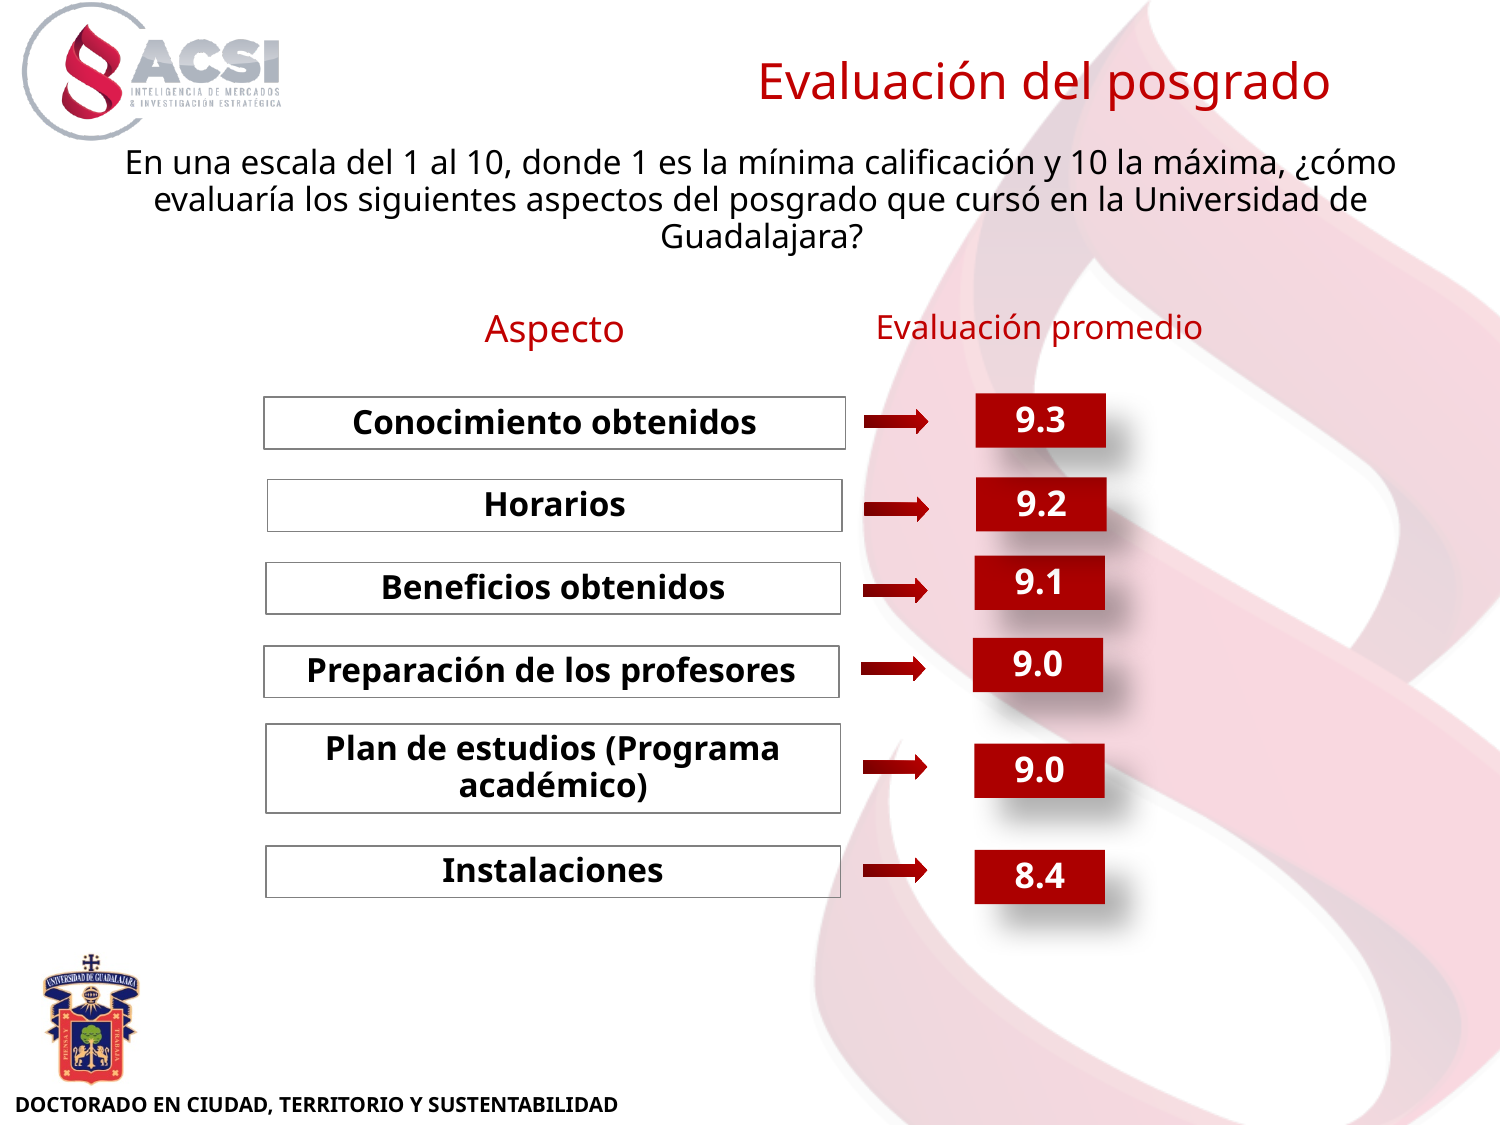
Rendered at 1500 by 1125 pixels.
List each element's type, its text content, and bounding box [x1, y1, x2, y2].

text_box 9.0 [972, 637, 1104, 693]
text_box 9.3 [975, 393, 1106, 448]
text_box Instalaciones [265, 845, 841, 898]
picture [10, 0, 292, 159]
text_box Beneficios obtenidos [265, 562, 841, 615]
text_box 9.0 [974, 743, 1105, 798]
text_box [863, 857, 928, 883]
text_box [863, 754, 928, 780]
text_box Horarios [267, 479, 843, 532]
text_box Preparación de los profesores [263, 645, 839, 698]
text_box Aspecto [289, 301, 821, 358]
text_box 9.1 [974, 555, 1105, 610]
text_box Plan de estudios (Programa académico) [265, 723, 841, 813]
text_box [861, 656, 926, 681]
text_box En una escala del 1 al 10, donde 1 es la mínima calificación y 10 la máxima, ¿cómo evaluaría los siguientes aspectos del posgrado que cursó en la Universidad de Guadalajara? [64, 137, 1459, 264]
text_box [864, 409, 929, 434]
text_box Conocimiento obtenidos [263, 397, 846, 449]
picture [41, 952, 141, 1088]
text_box [864, 496, 929, 522]
text_box Evaluación del posgrado [589, 42, 1500, 118]
text_box 9.2 [976, 477, 1107, 532]
text_box Evaluación promedio [773, 302, 1306, 355]
text_box 8.4 [974, 849, 1105, 905]
text_box [863, 578, 928, 603]
